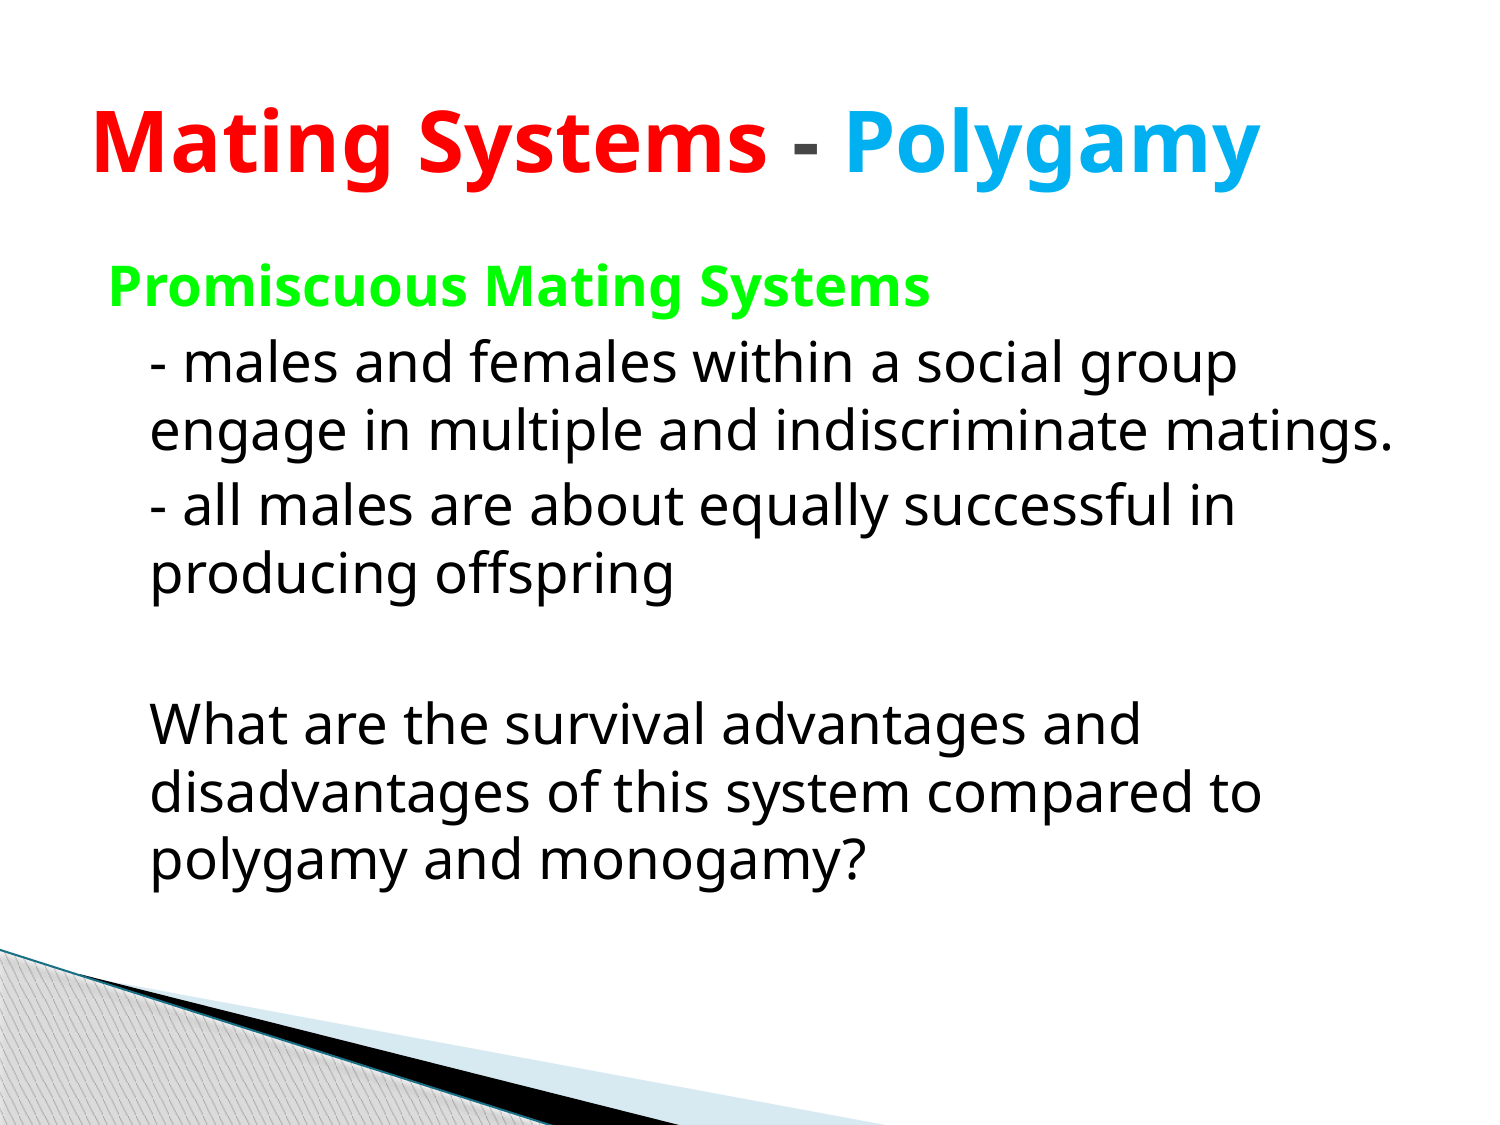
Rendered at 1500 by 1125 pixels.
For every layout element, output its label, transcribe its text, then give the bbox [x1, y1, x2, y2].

list Promiscuous Mating Systems - males and females within a social group engage in multiple and indiscriminate matings. - all males are about equally successful in producing offspring What are the survival advantages and disadvantages of this system compared to polygamy and monogamy? [74, 242, 1426, 986]
title Mating Systems - Polygamy [75, 45, 1425, 233]
